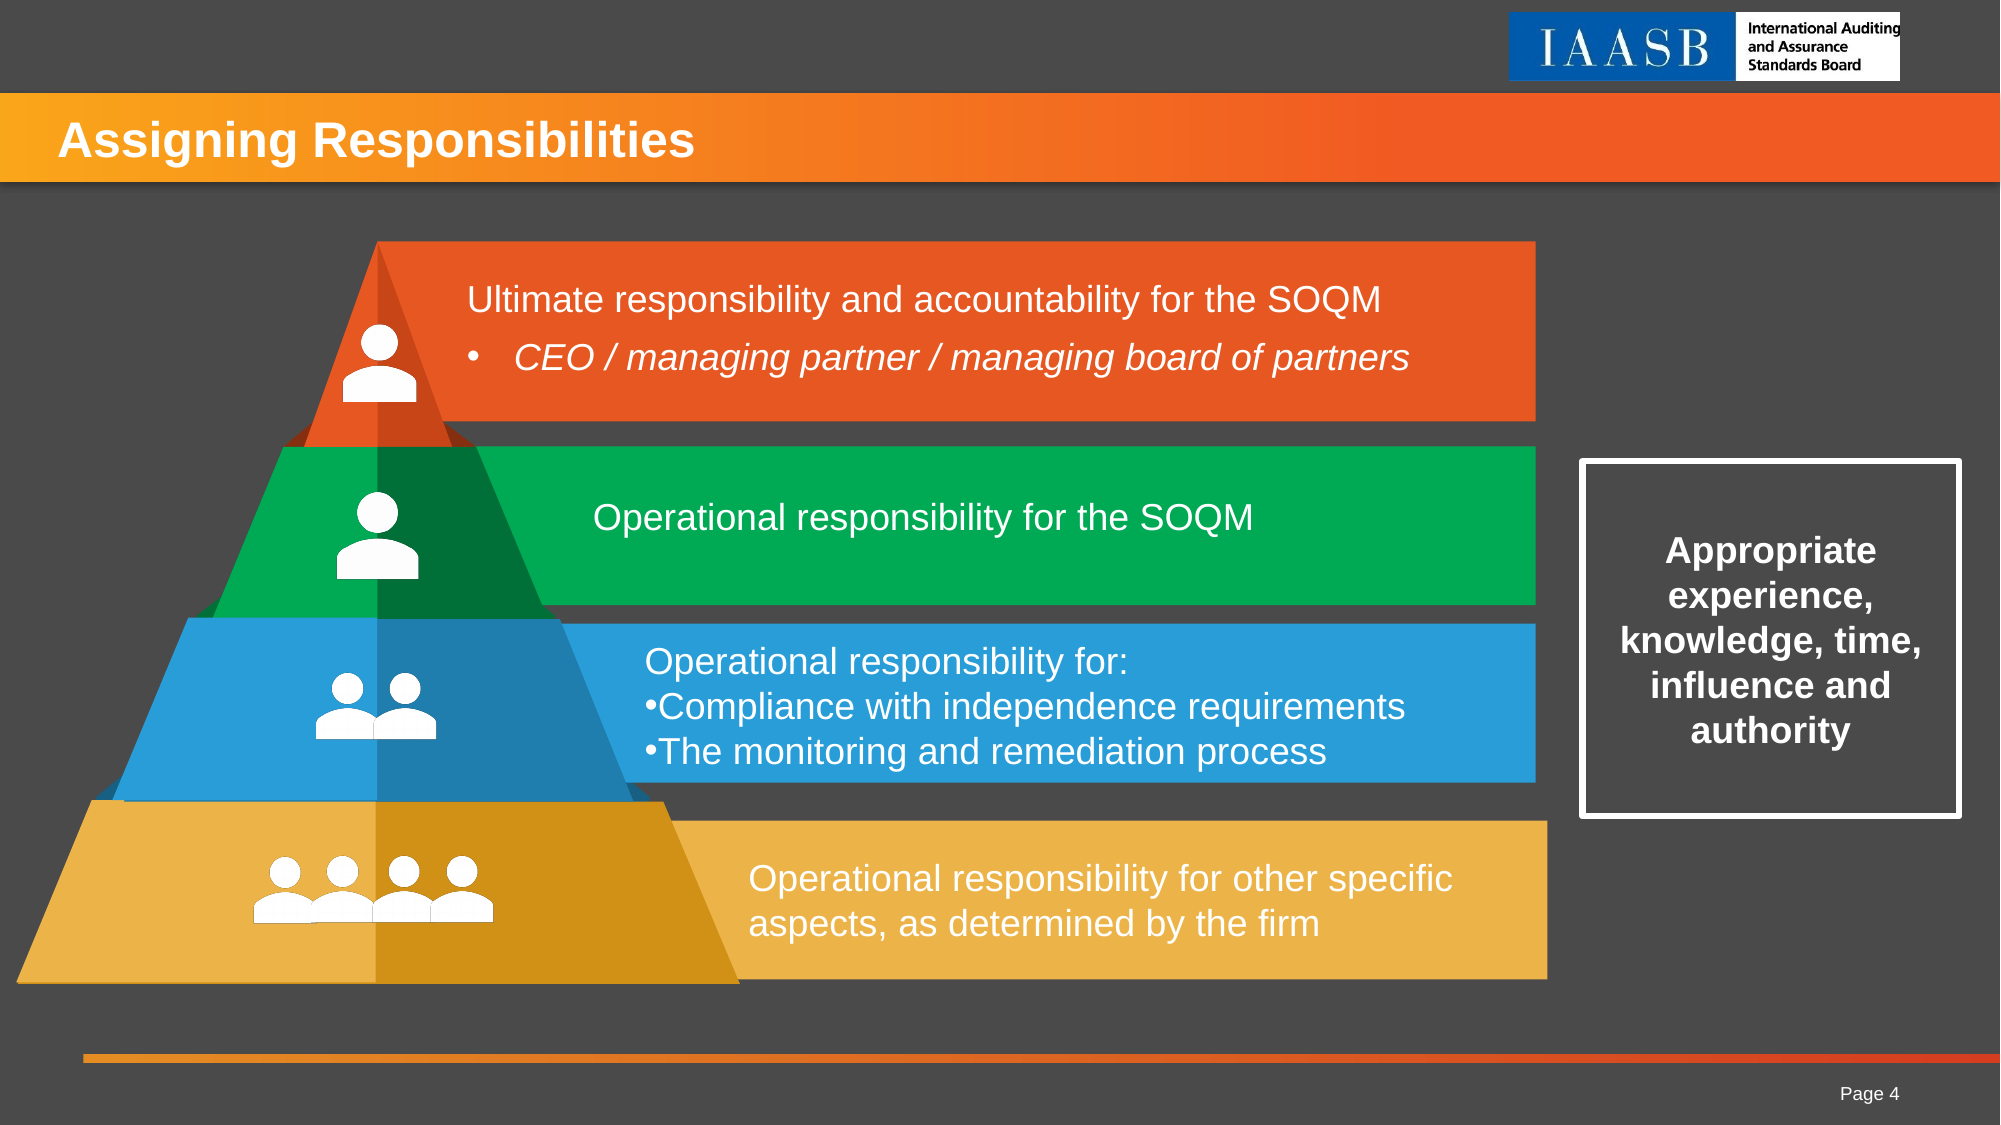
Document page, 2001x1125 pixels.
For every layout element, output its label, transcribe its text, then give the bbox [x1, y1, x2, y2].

picture [324, 308, 435, 418]
picture [315, 474, 439, 598]
text_box Appropriate experience, knowledge, time, influence and authority [1590, 460, 1960, 817]
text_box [15, 241, 1583, 985]
text_box Page 4 [1558, 1068, 1900, 1118]
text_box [357, 841, 509, 937]
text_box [300, 658, 453, 754]
picture [1509, 12, 1900, 81]
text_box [237, 842, 355, 937]
title Assigning Responsibilities [0, 93, 2000, 182]
